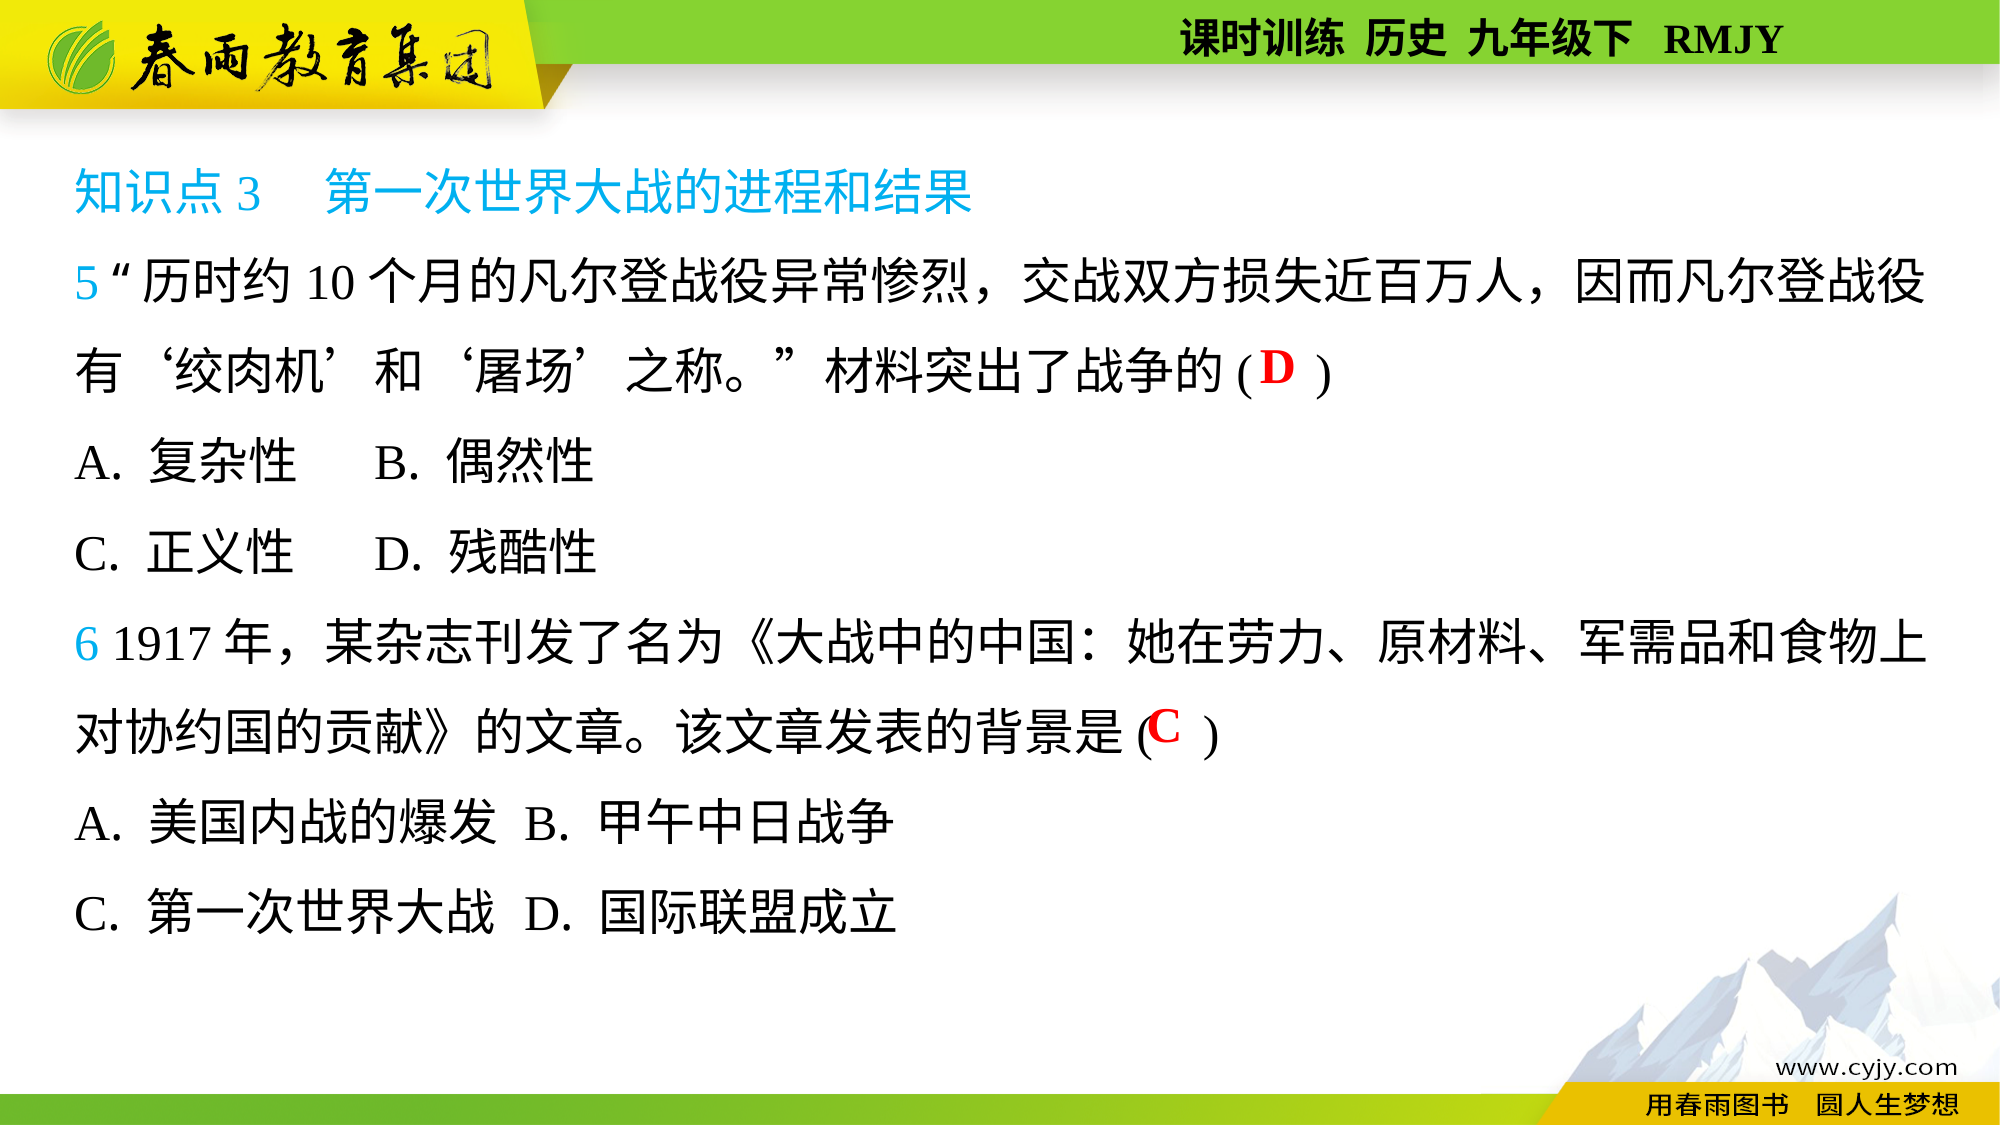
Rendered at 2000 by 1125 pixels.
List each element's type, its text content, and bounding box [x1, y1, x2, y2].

list 知识点3 第一次世界大战的进程和结果 5 “历时约10个月的凡尔登战役异常惨烈，交战双方损失近百万人，因而凡尔登战役有‘绞肉机’和‘屠场’之称。”材料突出了战争的( ) A. 复杂性 B. 偶然性 C. 正义性 D. 残酷性 6 1917年，某杂志刊发了名为《大战中的中国：她在劳力、原材料、军需品和食物上对协约国的贡献》的文章。该文章发表的背景是( ) A. 美国内战的爆发 B. 甲午中日战争 C. 第一次世界大战 D. 国际联盟成立 [59, 122, 1944, 956]
text_box C [1131, 684, 1198, 760]
text_box D [1245, 326, 1312, 401]
picture [0, 0, 2000, 1125]
